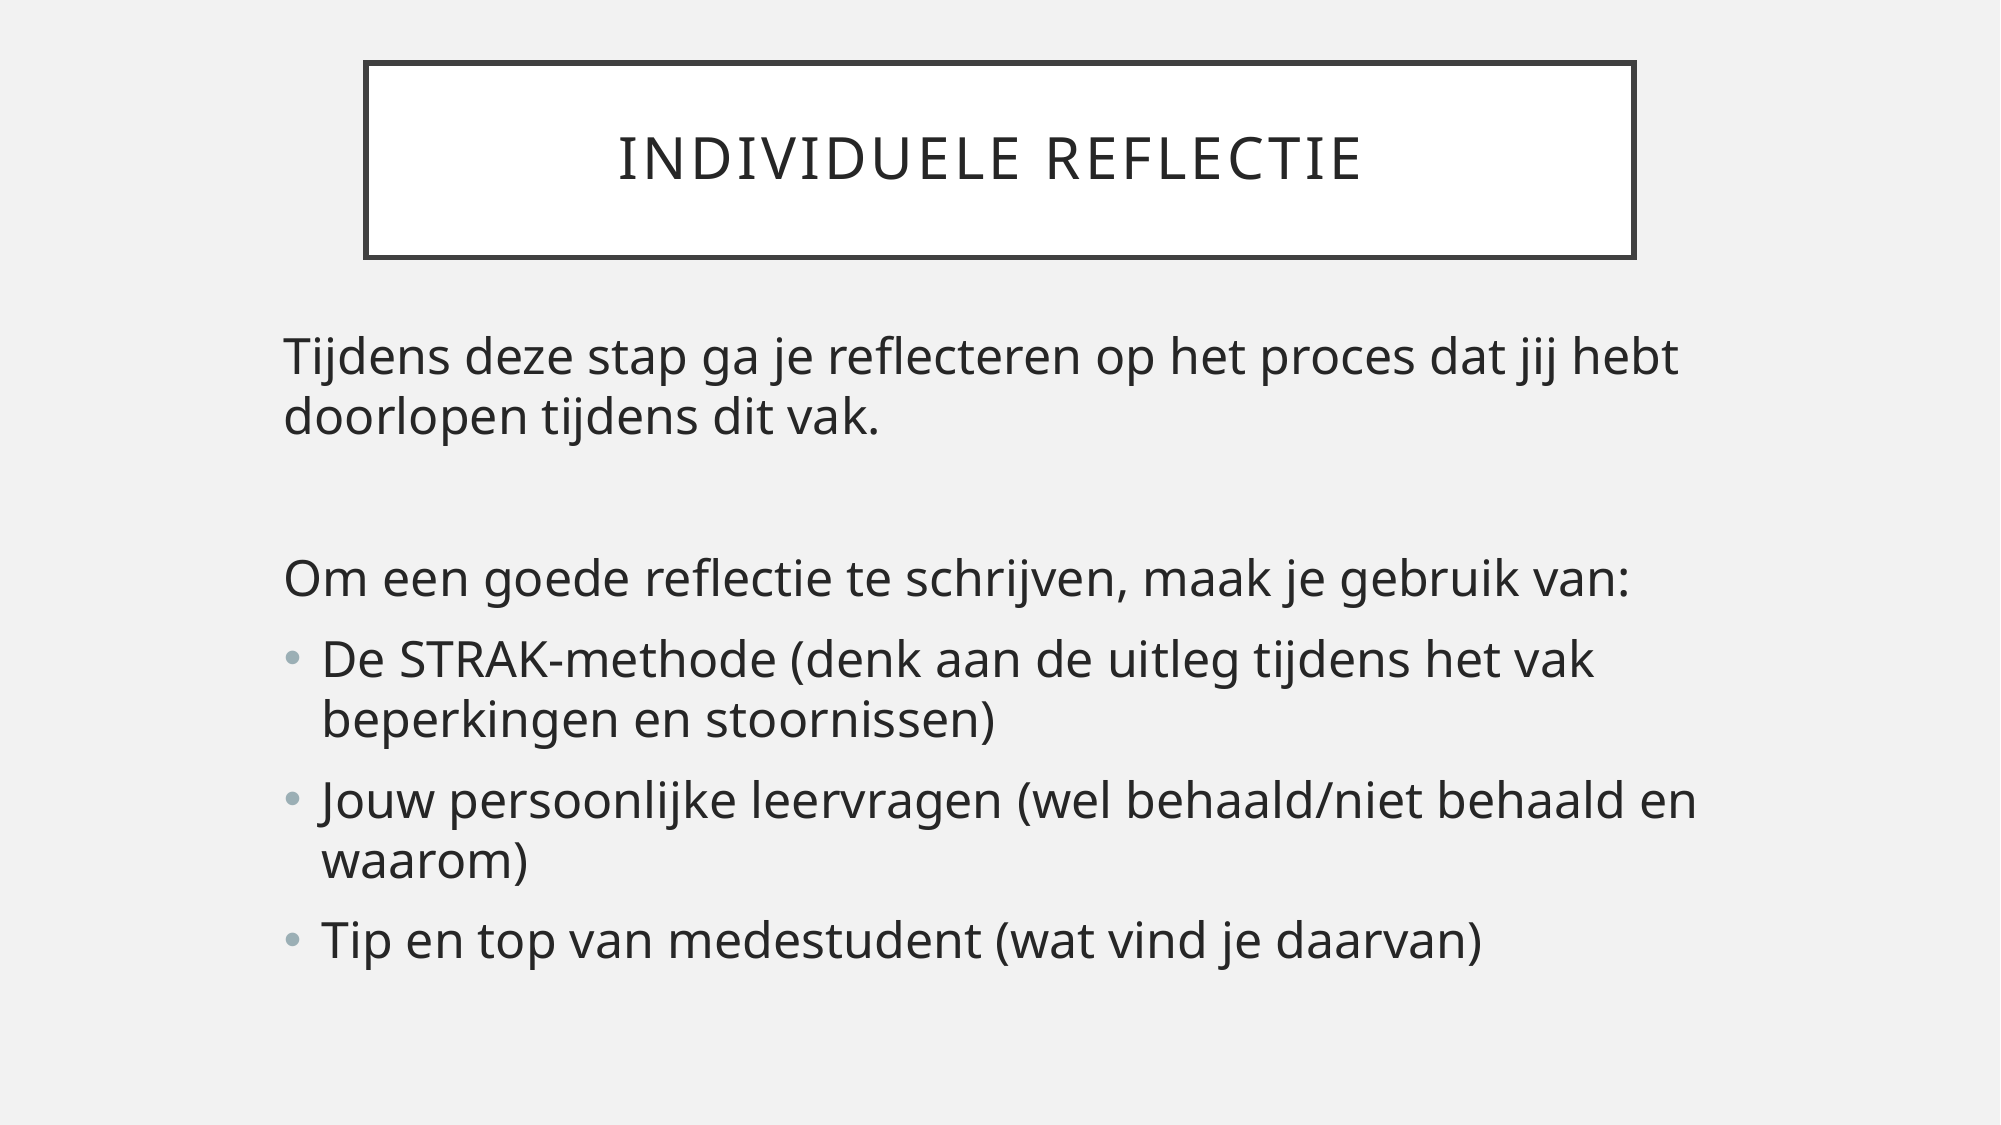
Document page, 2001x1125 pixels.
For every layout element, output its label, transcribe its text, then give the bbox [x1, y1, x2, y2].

list Tijdens deze stap ga je reflecteren op het proces dat jij hebt doorlopen tijdens dit vak. Om een goede reflectie te schrijven, maak je gebruik van: De STRAK-methode (denk aan de uitleg tijdens het vak beperkingen en stoornissen) Jouw persoonlijke leervragen (wel behaald/niet behaald en waarom) Tip en top van medestudent (wat vind je daarvan) [268, 317, 1732, 1025]
title Individuele Reflectie [363, 60, 1637, 260]
